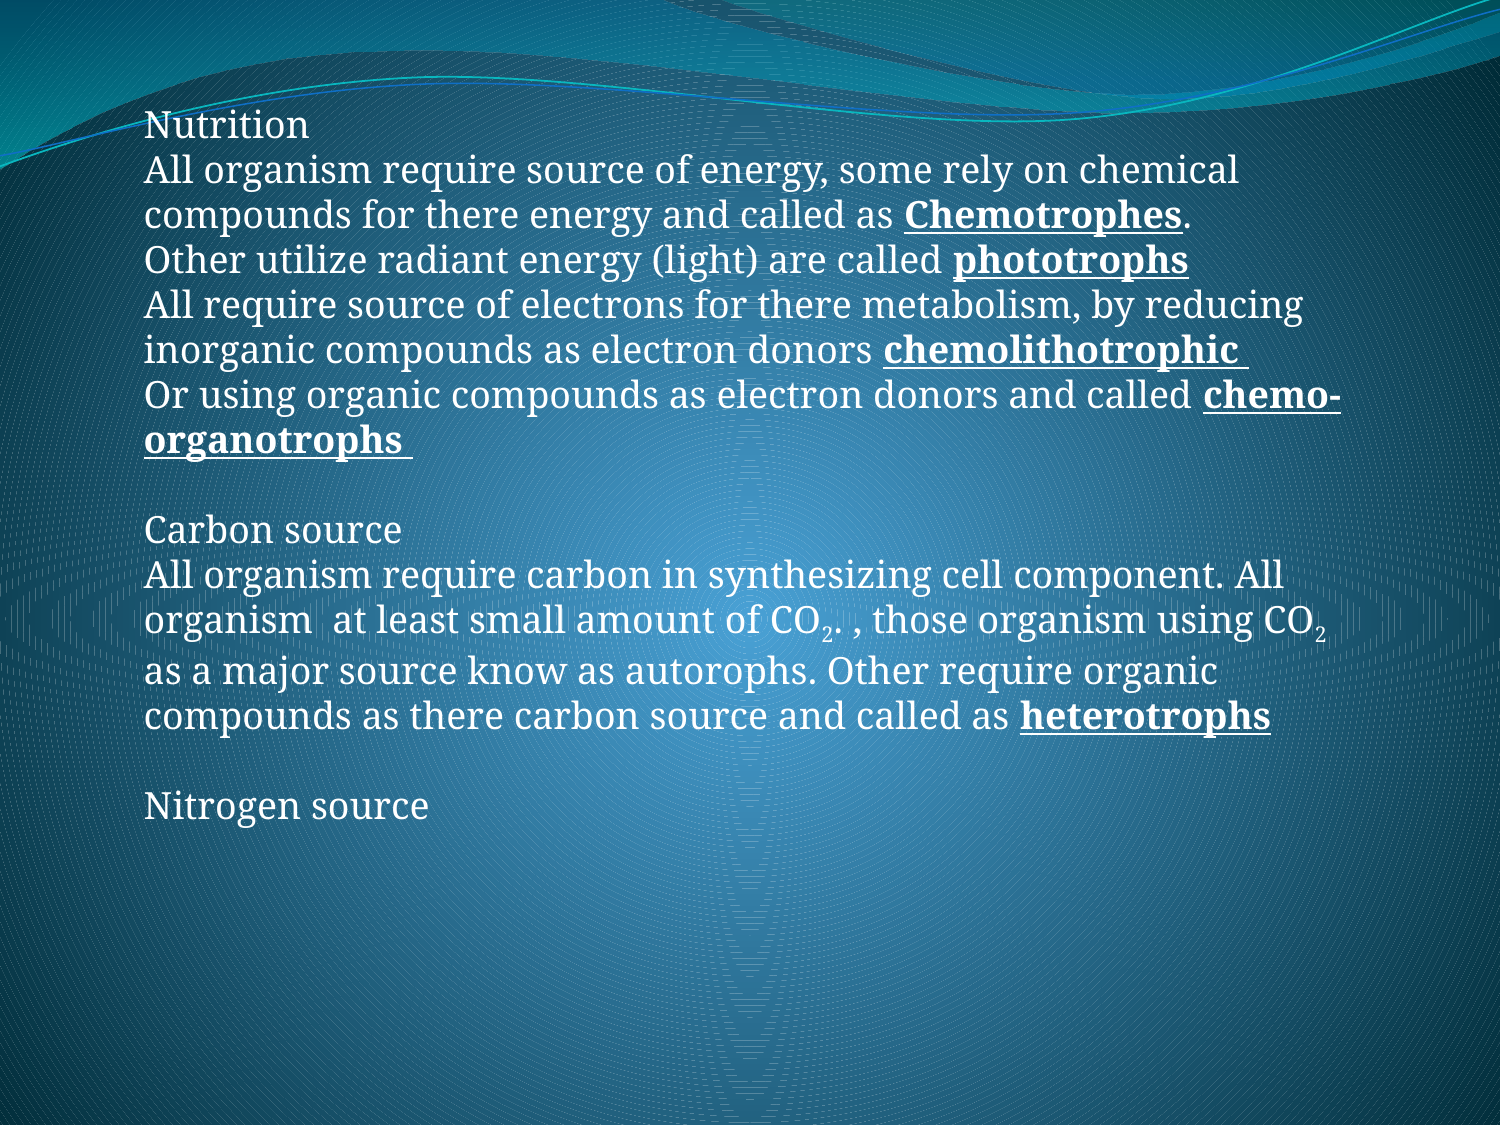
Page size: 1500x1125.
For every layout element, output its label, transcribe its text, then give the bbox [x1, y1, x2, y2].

text_box Nutrition All organism require source of energy, some rely on chemical compounds for there energy and called as Chemotrophes. Other utilize radiant energy (light) are called phototrophs All require source of electrons for there metabolism, by reducing inorganic compounds as electron donors chemolithotrophic Or using organic compounds as electron donors and called chemo-organotrophs Carbon source All organism require carbon in synthesizing cell component. All organism at least small amount of CO2. , those organism using CO2 as a major source know as autorophs. Other require organic compounds as there carbon source and called as heterotrophs Nitrogen source [128, 93, 1383, 880]
